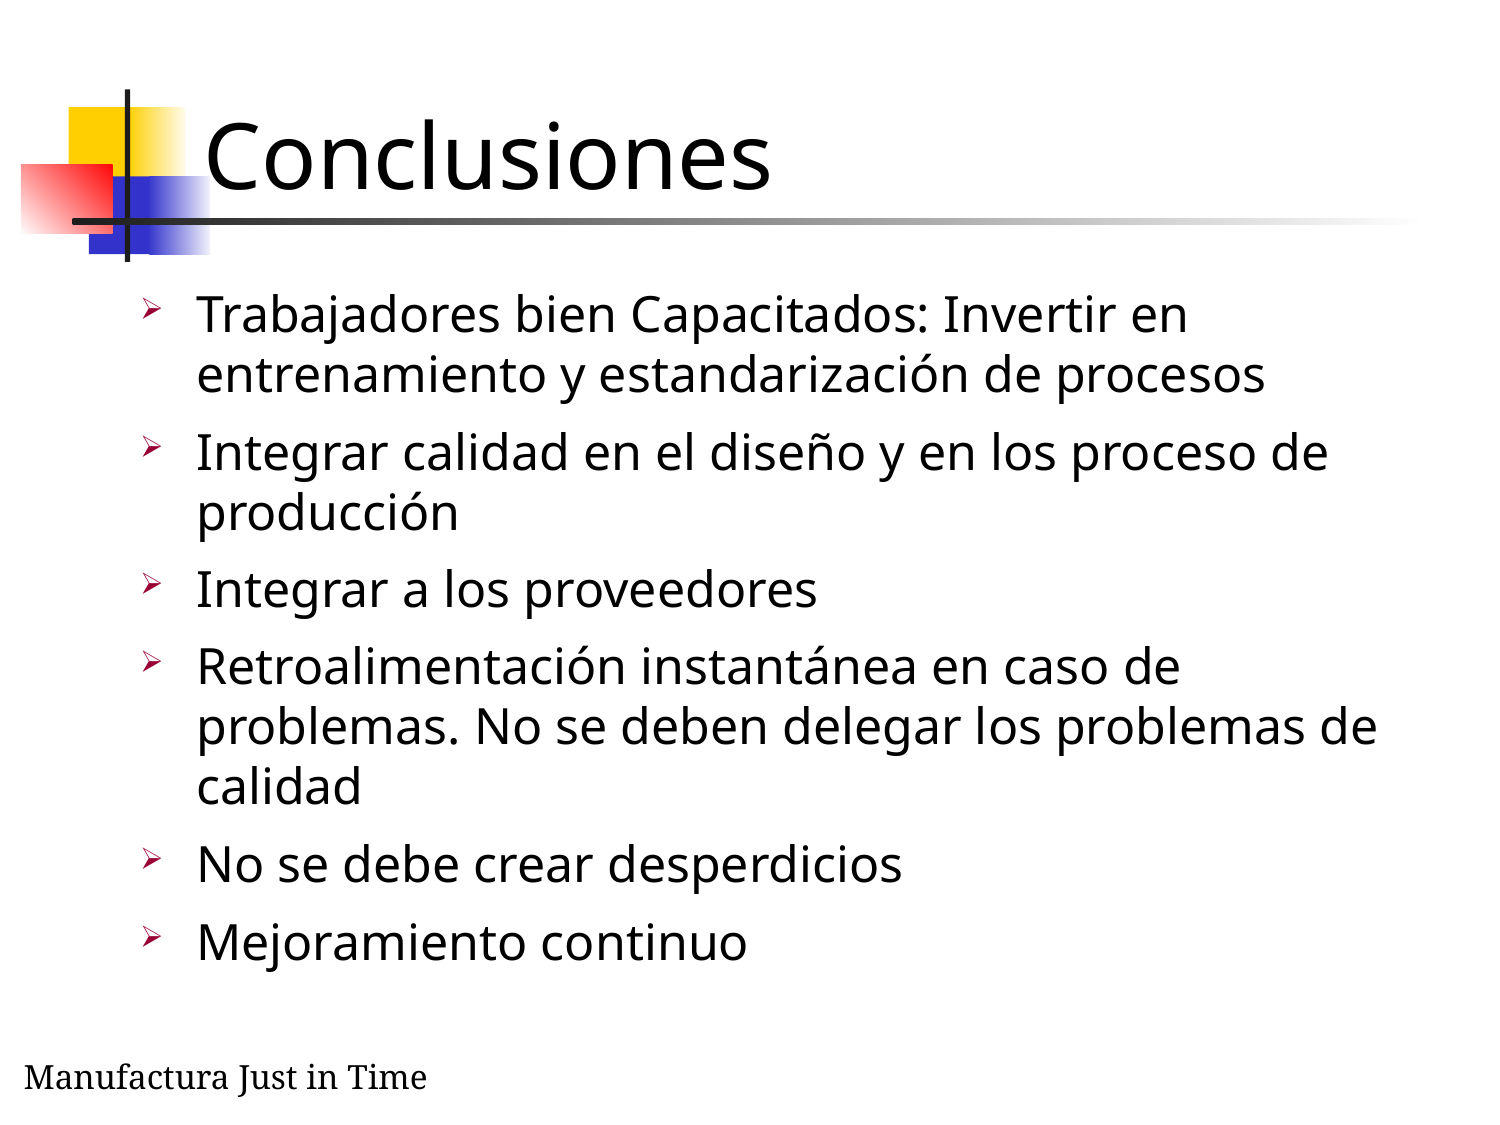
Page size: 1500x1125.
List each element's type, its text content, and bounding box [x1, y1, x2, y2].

title Conclusiones [188, 27, 1468, 216]
list Trabajadores bien Capacitados: Invertir en entrenamiento y estandarización de procesos Integrar calidad en el diseño y en los proceso de producción Integrar a los proveedores Retroalimentación instantánea en caso de problemas. No se deben delegar los problemas de calidad No se debe crear desperdicios Mejoramiento continuo [124, 274, 1401, 1007]
